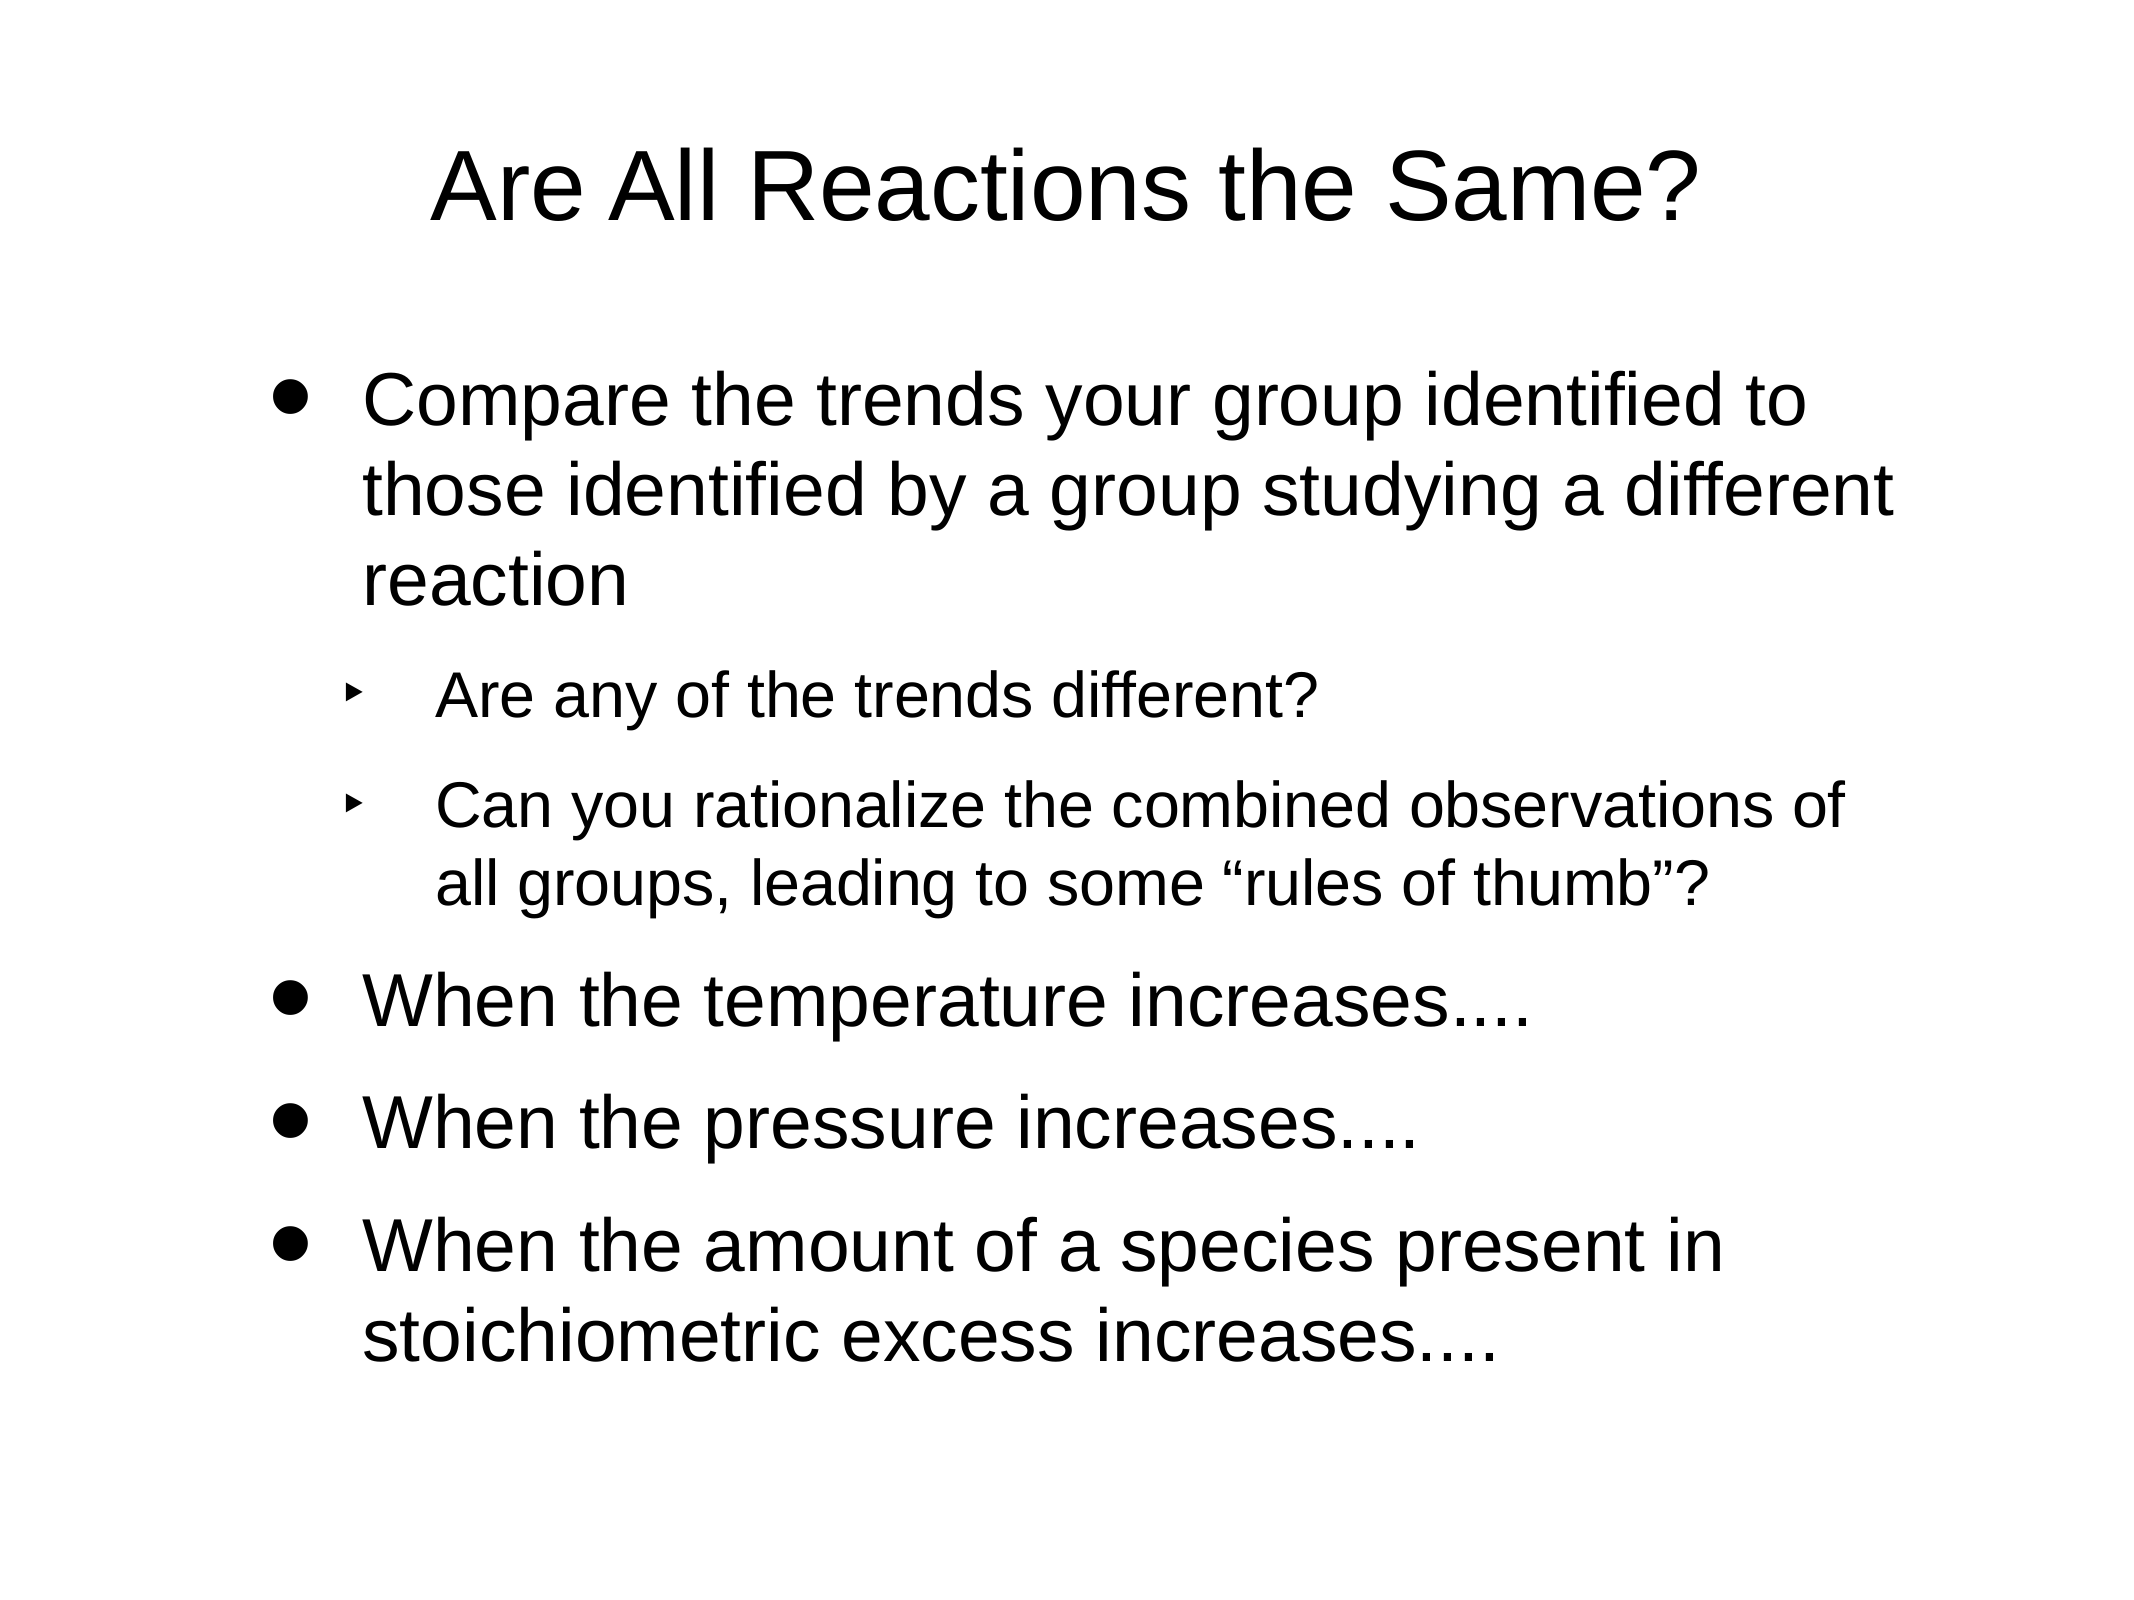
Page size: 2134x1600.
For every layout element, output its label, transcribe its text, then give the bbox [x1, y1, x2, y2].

title Are All Reactions the Same? [208, 41, 1925, 319]
list Compare the trends your group identified to those identified by a group studying a different reaction Are any of the trends different? Can you rationalize the combined observations of all groups, leading to some “rules of thumb”? When the temperature increases.... When the pressure increases.... When the amount of a species present in stoichiometric excess increases.... [208, 335, 1925, 1392]
